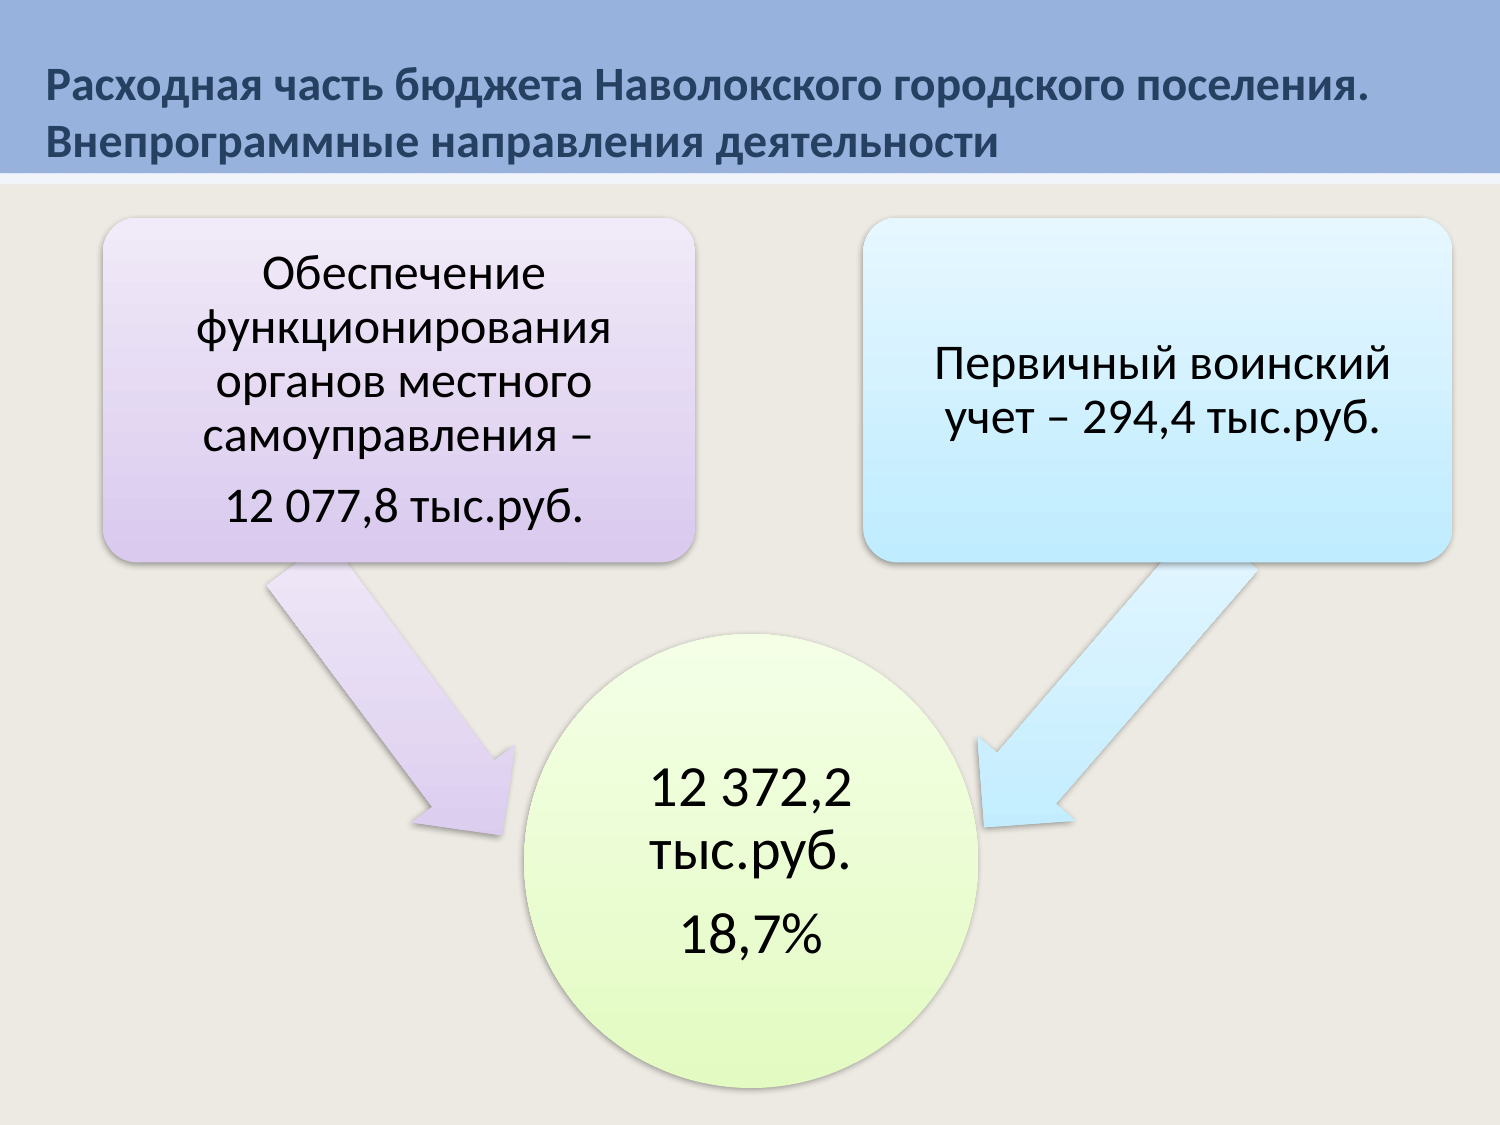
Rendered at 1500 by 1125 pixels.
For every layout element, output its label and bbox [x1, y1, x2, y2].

picture [0, 0, 1500, 1125]
text_box [32, 185, 1472, 1089]
